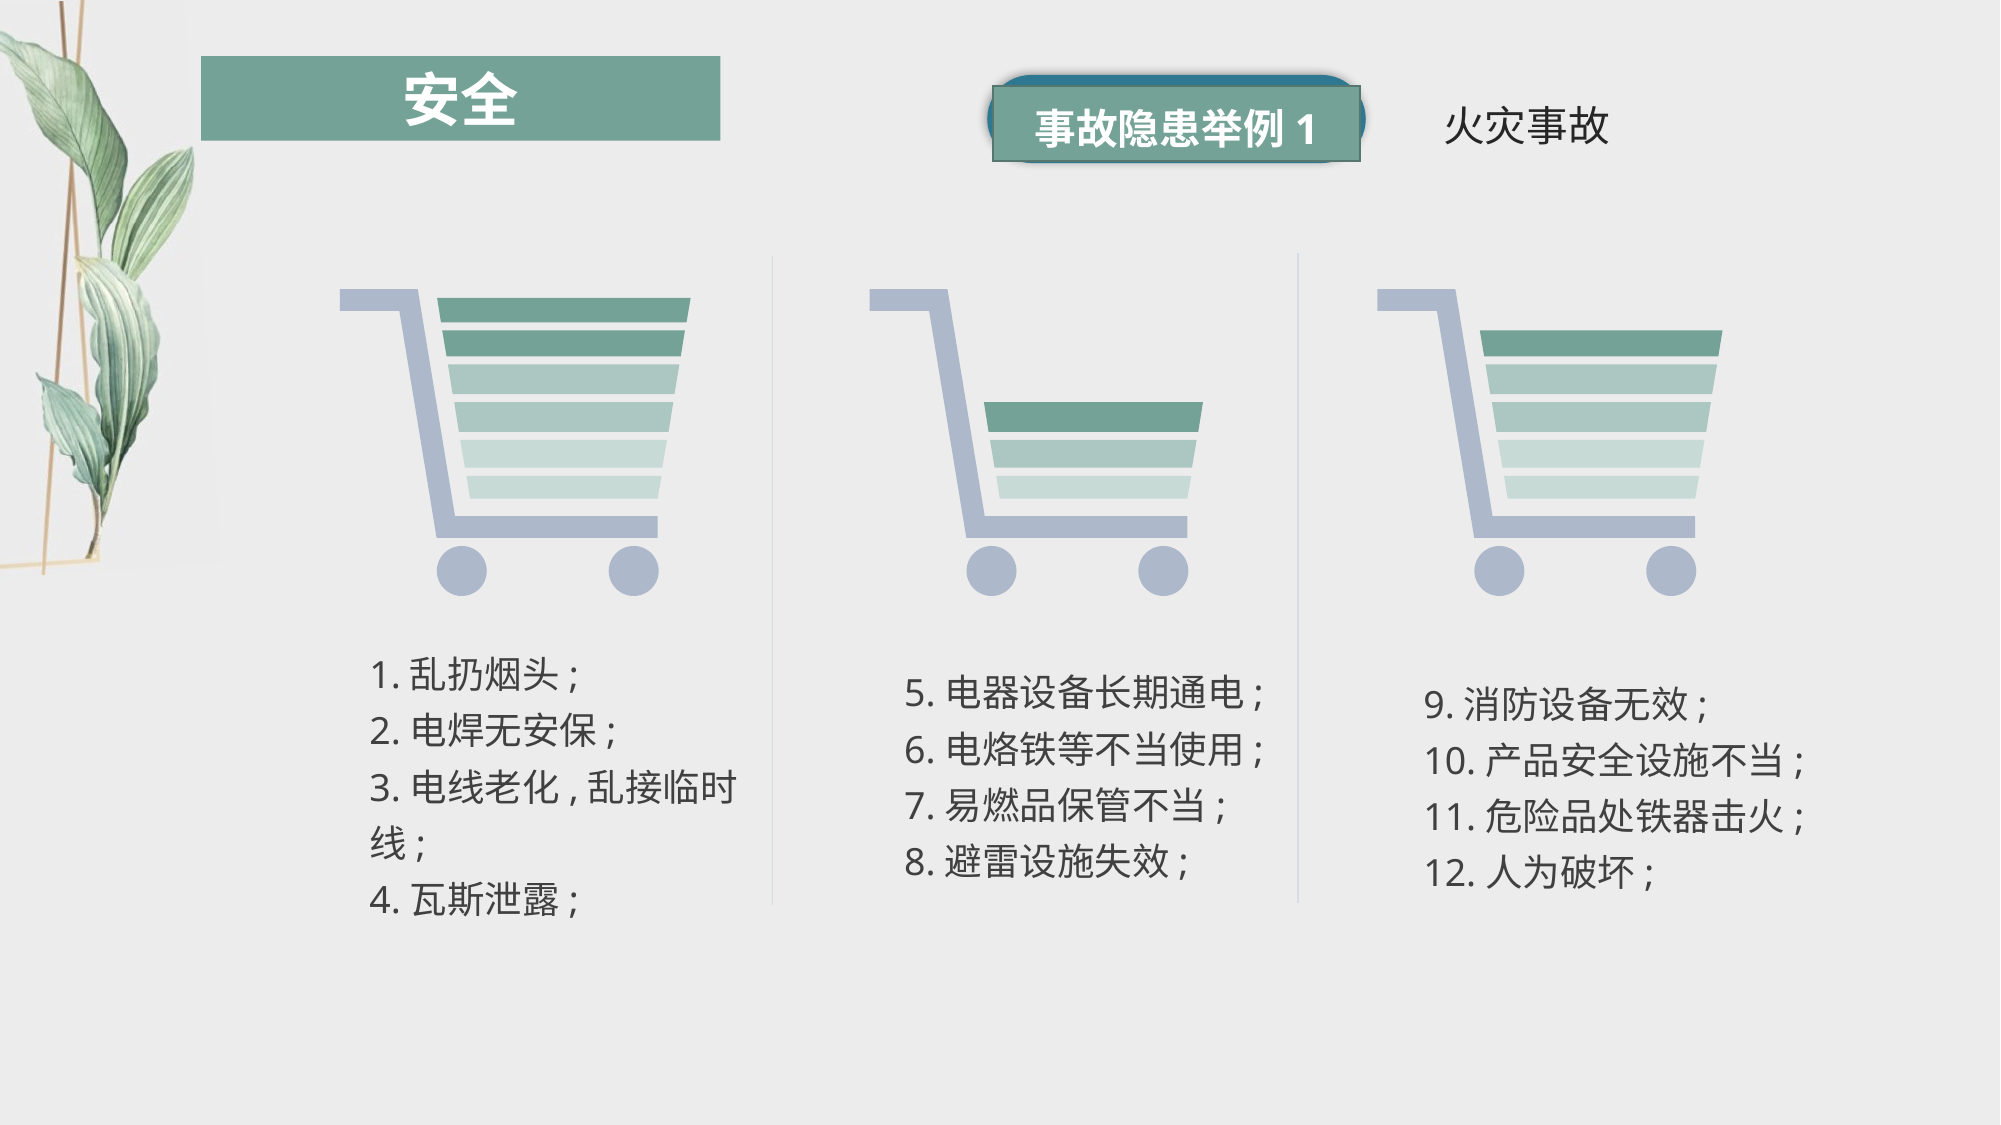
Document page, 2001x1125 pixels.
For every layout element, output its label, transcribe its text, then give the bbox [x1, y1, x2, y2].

text_box [1189, 402, 1203, 432]
text_box [659, 330, 685, 357]
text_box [987, 74, 1736, 164]
text_box 1.乱扔烟头; 2.电焊无安保; 3.电线老化,乱接临时线; 4.瓦斯泄露; [354, 632, 773, 929]
text_box [659, 439, 667, 468]
text_box [1189, 439, 1197, 468]
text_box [339, 289, 659, 596]
text_box [1697, 439, 1705, 468]
text_box [659, 364, 680, 395]
text_box 9.消防设备无效; 10.产品安全设施不当; 11.危险品处铁器击火; 12.人为破坏; [1408, 662, 1827, 902]
text_box [659, 297, 691, 323]
text_box [1697, 330, 1723, 357]
text_box [1697, 402, 1711, 432]
text_box [1697, 364, 1718, 395]
picture [0, 0, 222, 578]
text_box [869, 289, 1189, 596]
text_box [659, 402, 674, 432]
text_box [1377, 289, 1697, 596]
text_box 5.电器设备长期通电; 6.电烙铁等不当使用; 7.易燃品保管不当; 8.避雷设施失效; [889, 650, 1269, 891]
